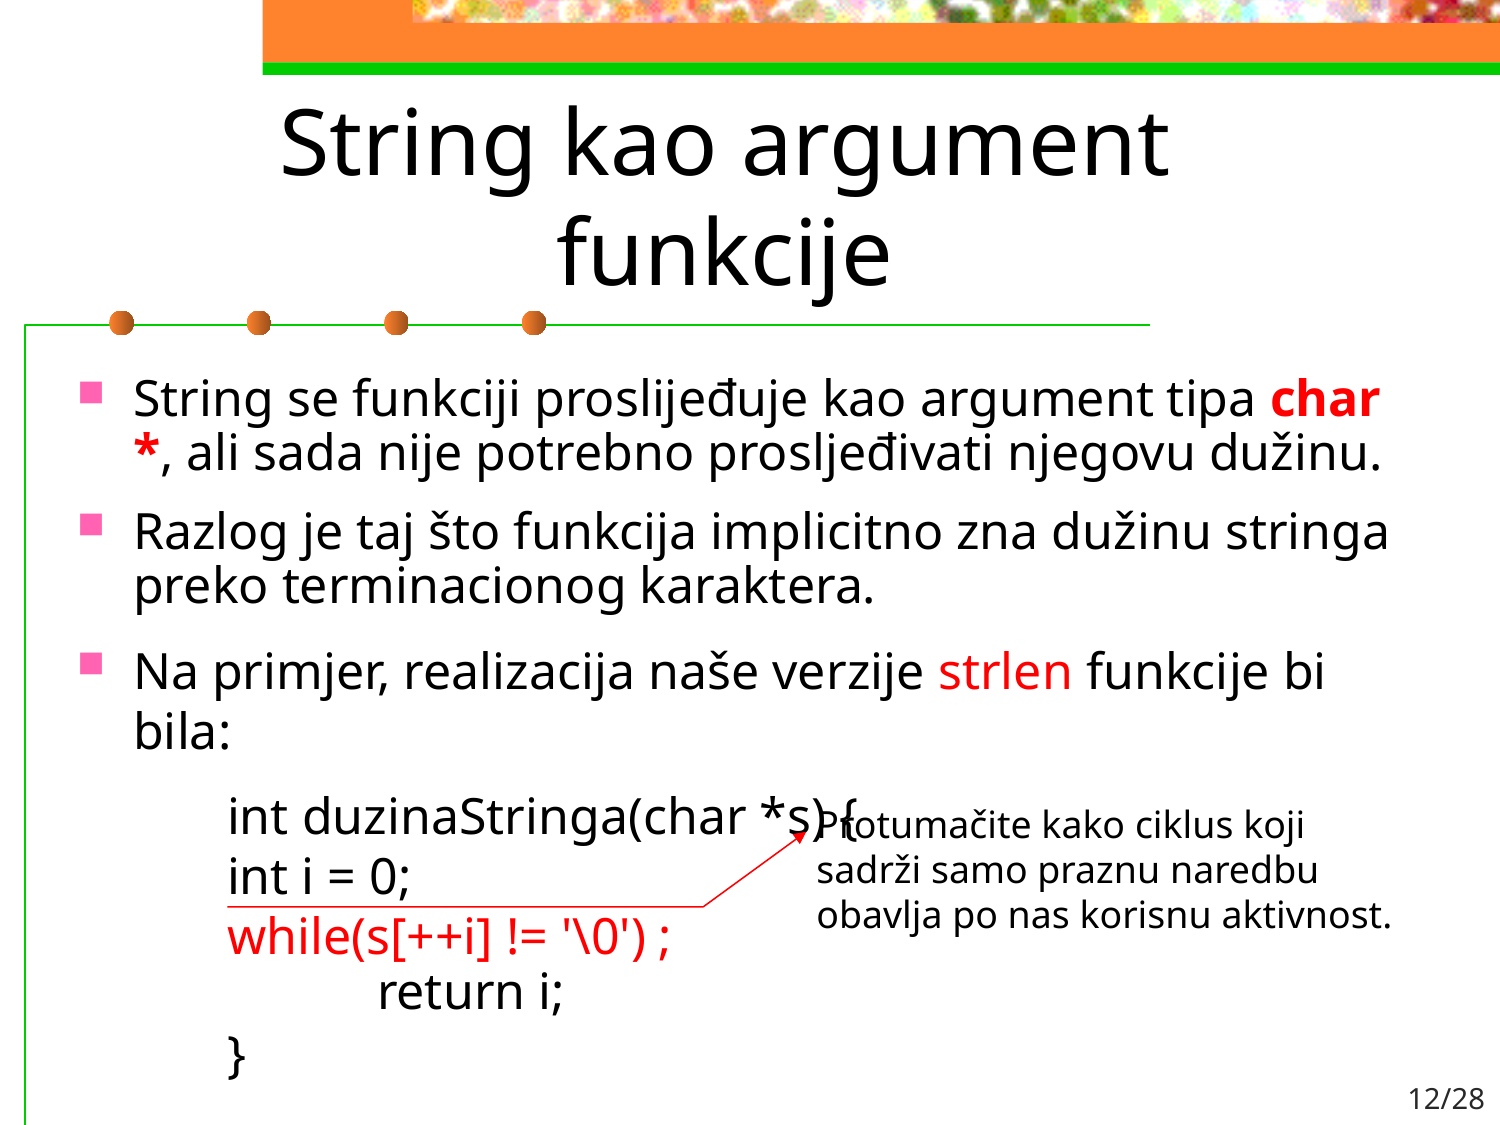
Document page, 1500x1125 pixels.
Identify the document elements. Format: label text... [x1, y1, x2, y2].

title String kao argument funkcije [87, 99, 1363, 288]
picture [412, 0, 1500, 23]
list String se funkciji proslijeđuje kao argument tipa char *, ali sada nije potrebno prosljeđivati njegovu dužinu. Razlog je taj što funkcija implicitno zna dužinu stringa preko terminacionog karaktera. Na primjer, realizacija naše verzije strlen funkcije bi bila: int duzinaStringa(char *s) { int i = 0; while(s[++i] != '\0') ; return i; } [62, 365, 1422, 1041]
text_box [227, 832, 801, 907]
text_box Protumačite kako ciklus koji sadrži samo praznu naredbu obavlja po nas korisnu aktivnost. [801, 793, 1426, 944]
text_box 12/28 [1374, 1072, 1500, 1123]
